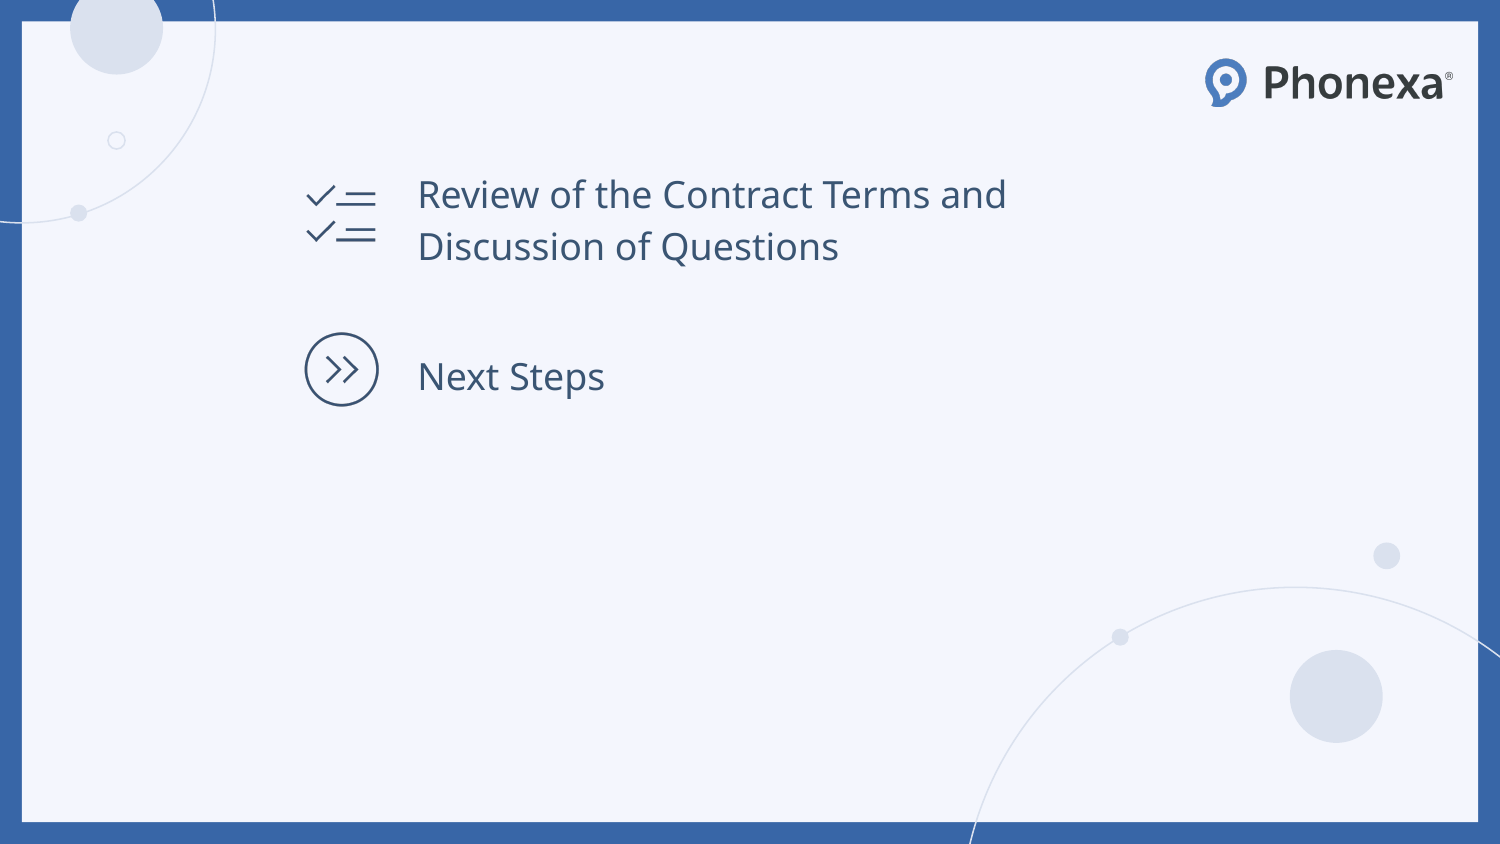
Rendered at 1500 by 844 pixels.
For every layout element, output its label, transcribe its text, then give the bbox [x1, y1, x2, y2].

text_box [21, 21, 1479, 823]
picture [1205, 58, 1454, 107]
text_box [0, 0, 216, 224]
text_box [299, 328, 1201, 410]
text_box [960, 542, 1500, 844]
picture [299, 172, 381, 254]
text_box Review of the Contract Terms and Discussion of Questions [402, 149, 1200, 283]
